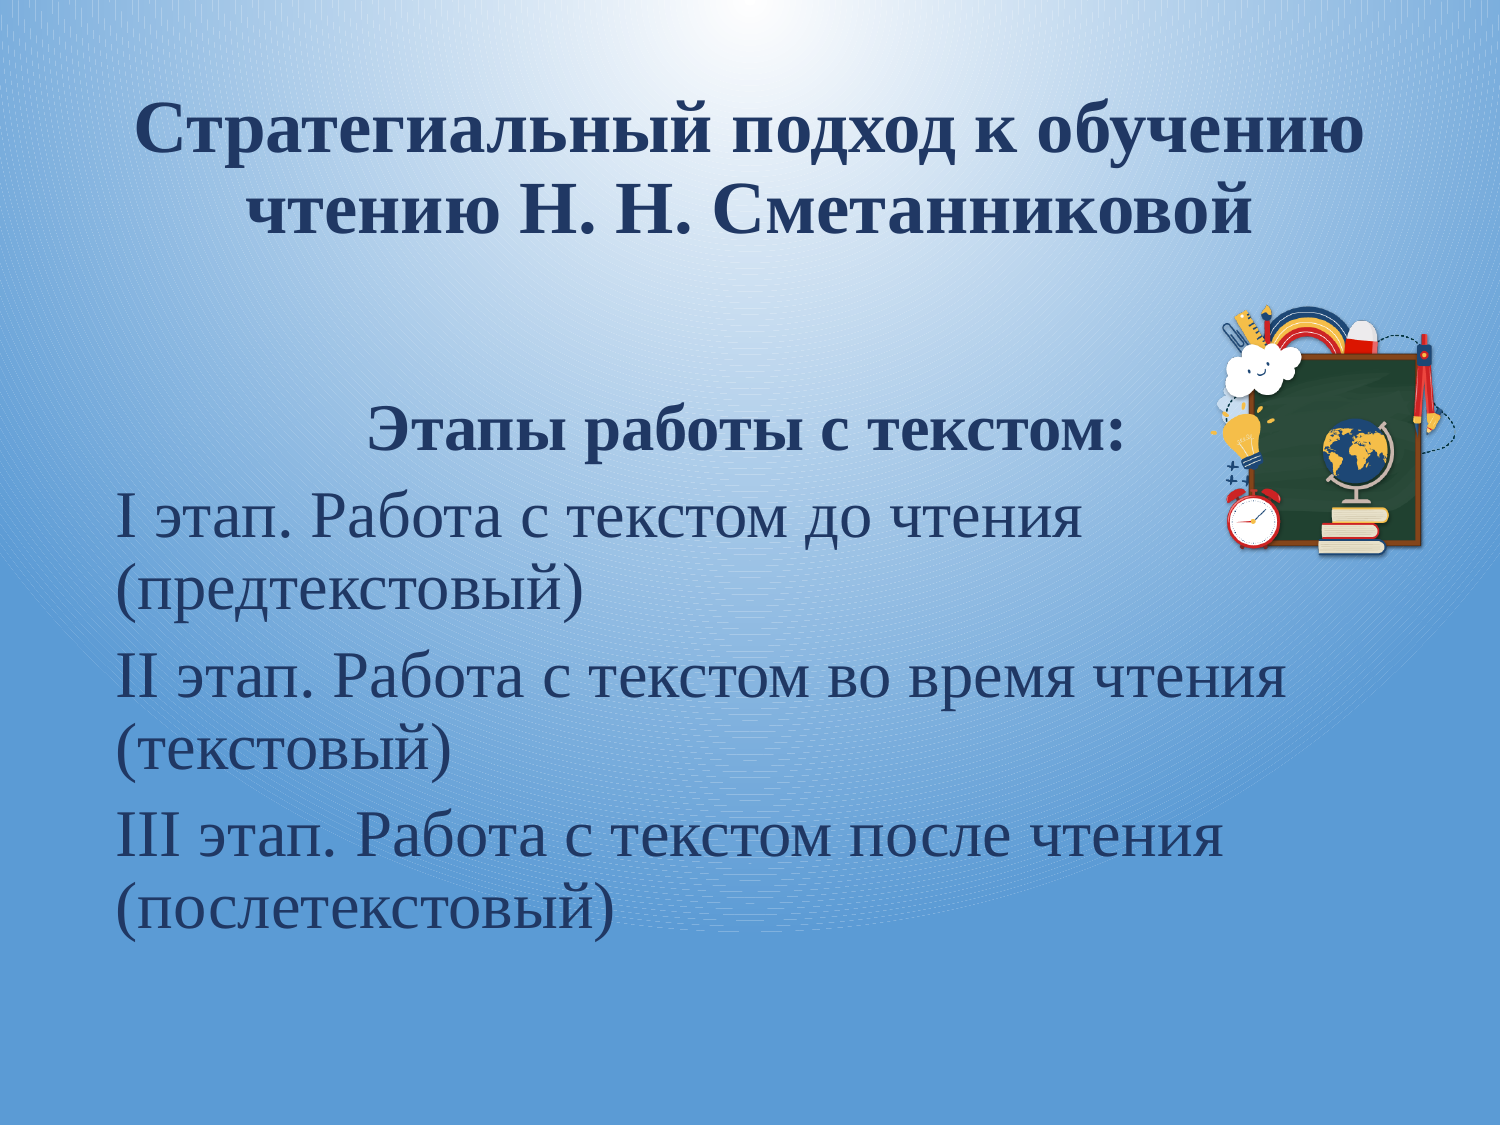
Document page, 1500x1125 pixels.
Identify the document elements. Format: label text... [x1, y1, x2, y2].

list Этапы работы с текстом: I этап. Работа с текстом до чтения (предтекстовый) II этап. Работа с текстом во время чтения (текстовый) III этап. Работа с текстом после чтения (послетекстовый) [100, 385, 1395, 1100]
title Стратегиальный подход к обучению чтению Н. Н. Сметанниковой [103, 59, 1397, 278]
picture [1210, 300, 1456, 563]
